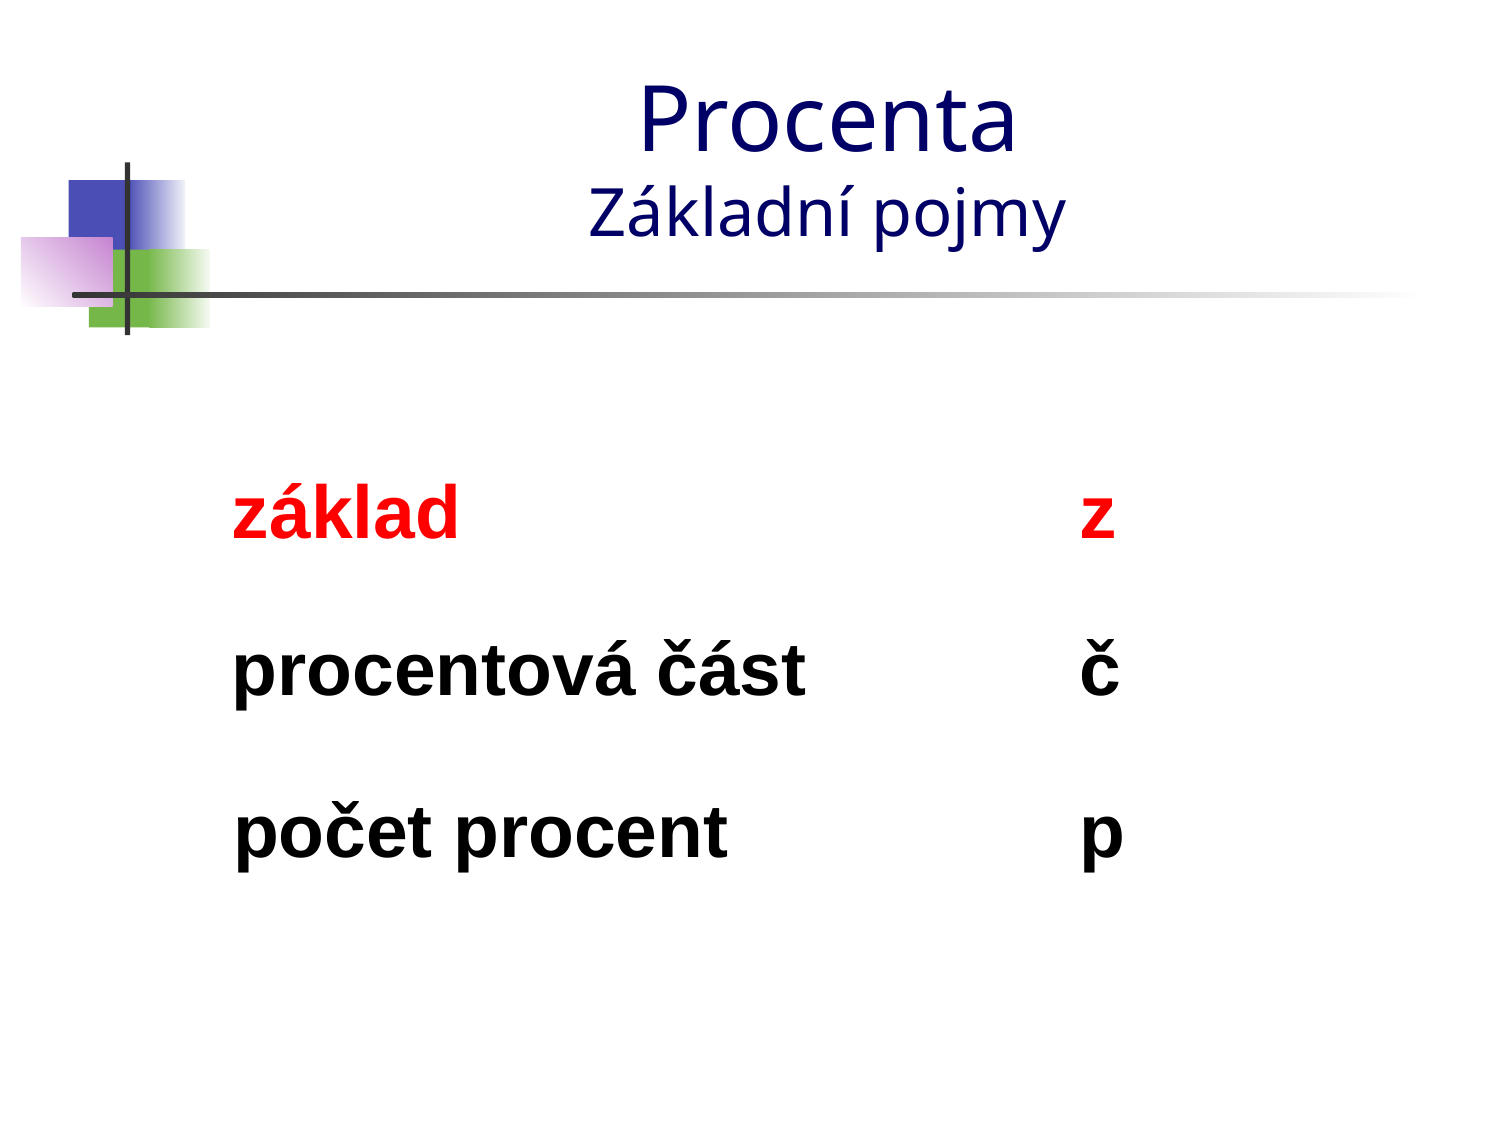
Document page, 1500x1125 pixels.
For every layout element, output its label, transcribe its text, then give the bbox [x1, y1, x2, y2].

text_box č [1064, 613, 1132, 718]
text_box procentová část [217, 613, 844, 718]
text_box z [1064, 455, 1132, 561]
text_box počet procent [218, 775, 821, 881]
title Procenta Základní pojmy [188, 34, 1468, 276]
text_box základ [217, 455, 618, 561]
text_box p [1064, 775, 1132, 881]
